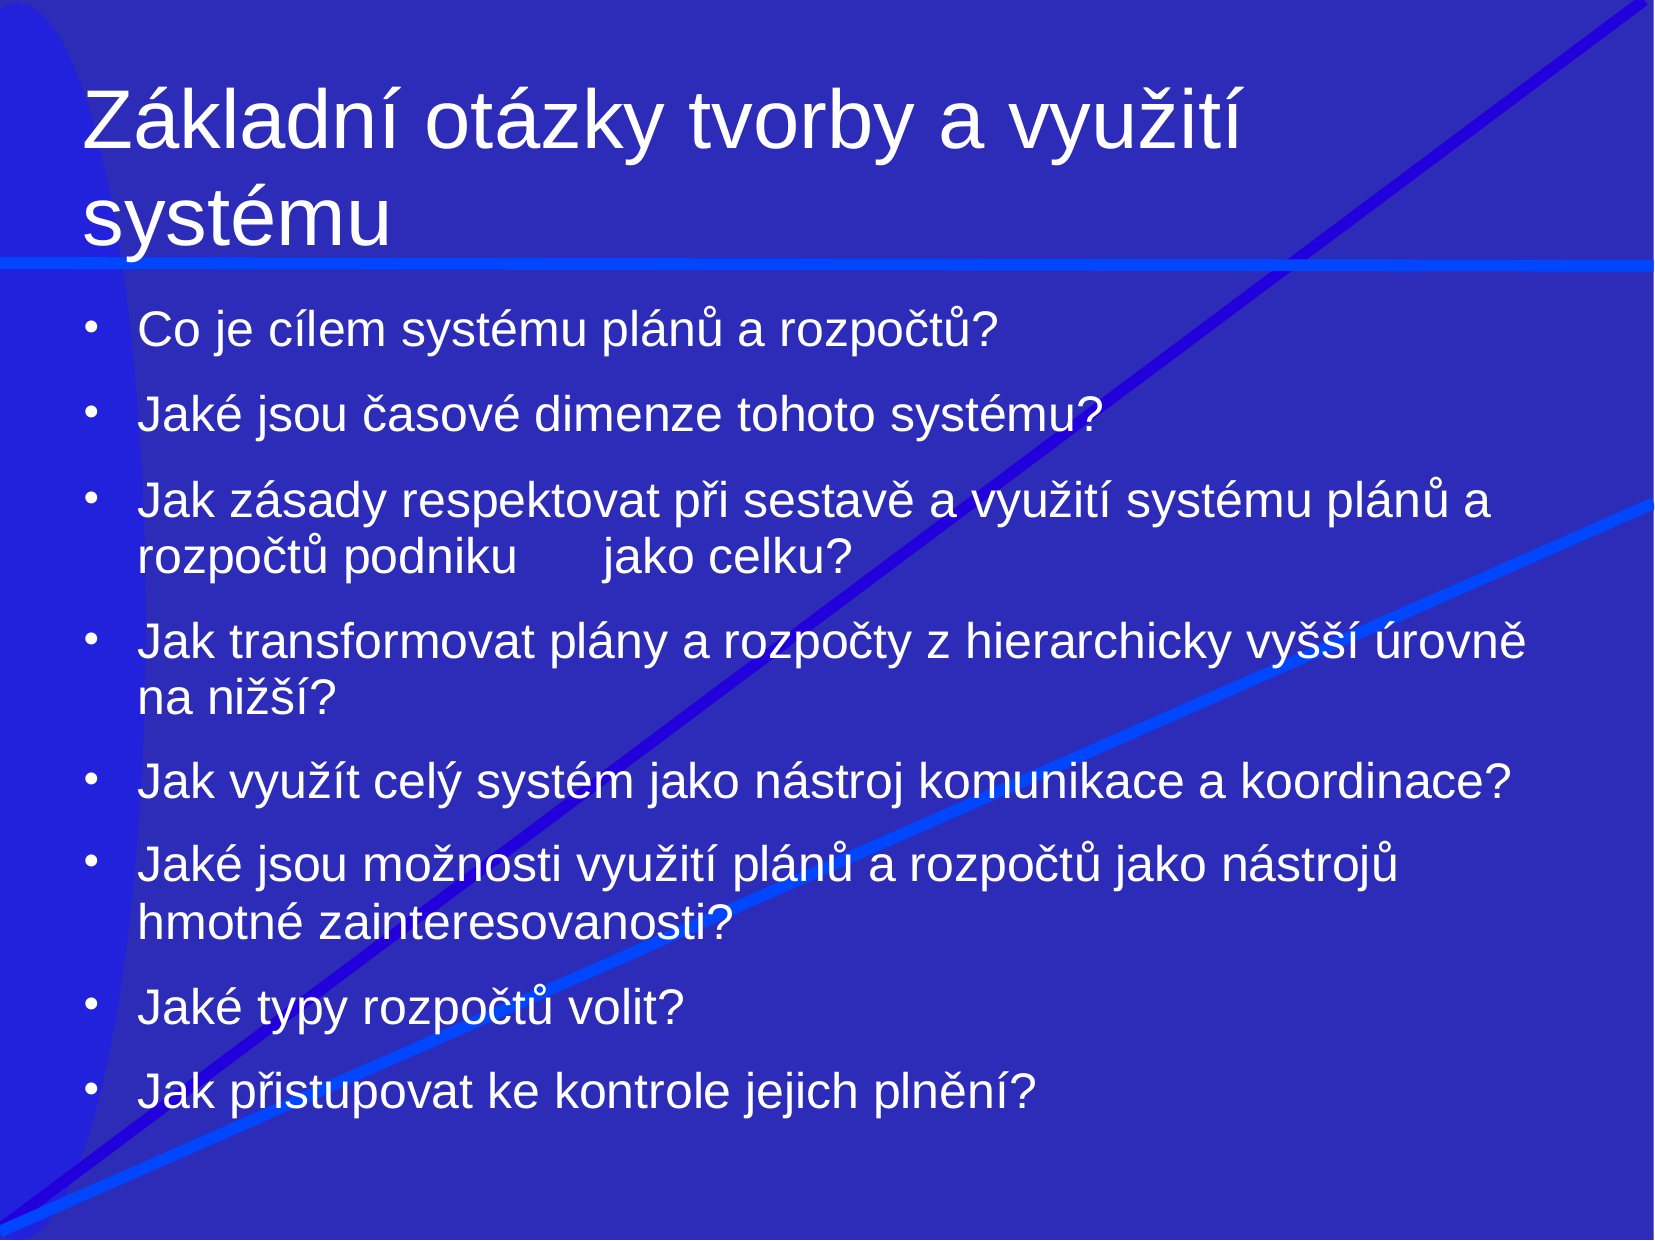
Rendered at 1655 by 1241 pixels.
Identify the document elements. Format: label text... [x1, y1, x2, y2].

text_box Co je cílem systému plánů a rozpočtů? Jaké jsou časové dimenze tohoto systému? Jak zásady respektovat při sestavě a využití systému plánů a rozpočtů podniku jako celku? Jak transformovat plány a rozpočty z hierarchicky vyšší úrovně na nižší? Jak využít celý systém jako nástroj komunikace a koordinace? Jaké jsou možnosti využití plánů a rozpočtů jako nástrojů hmotné zainteresovanosti? Jaké typy rozpočtů volit? Jak přistupovat ke kontrole jejich plnění? [80, 296, 1530, 1119]
title Základní otázky tvorby a využití systému [80, 69, 1574, 277]
